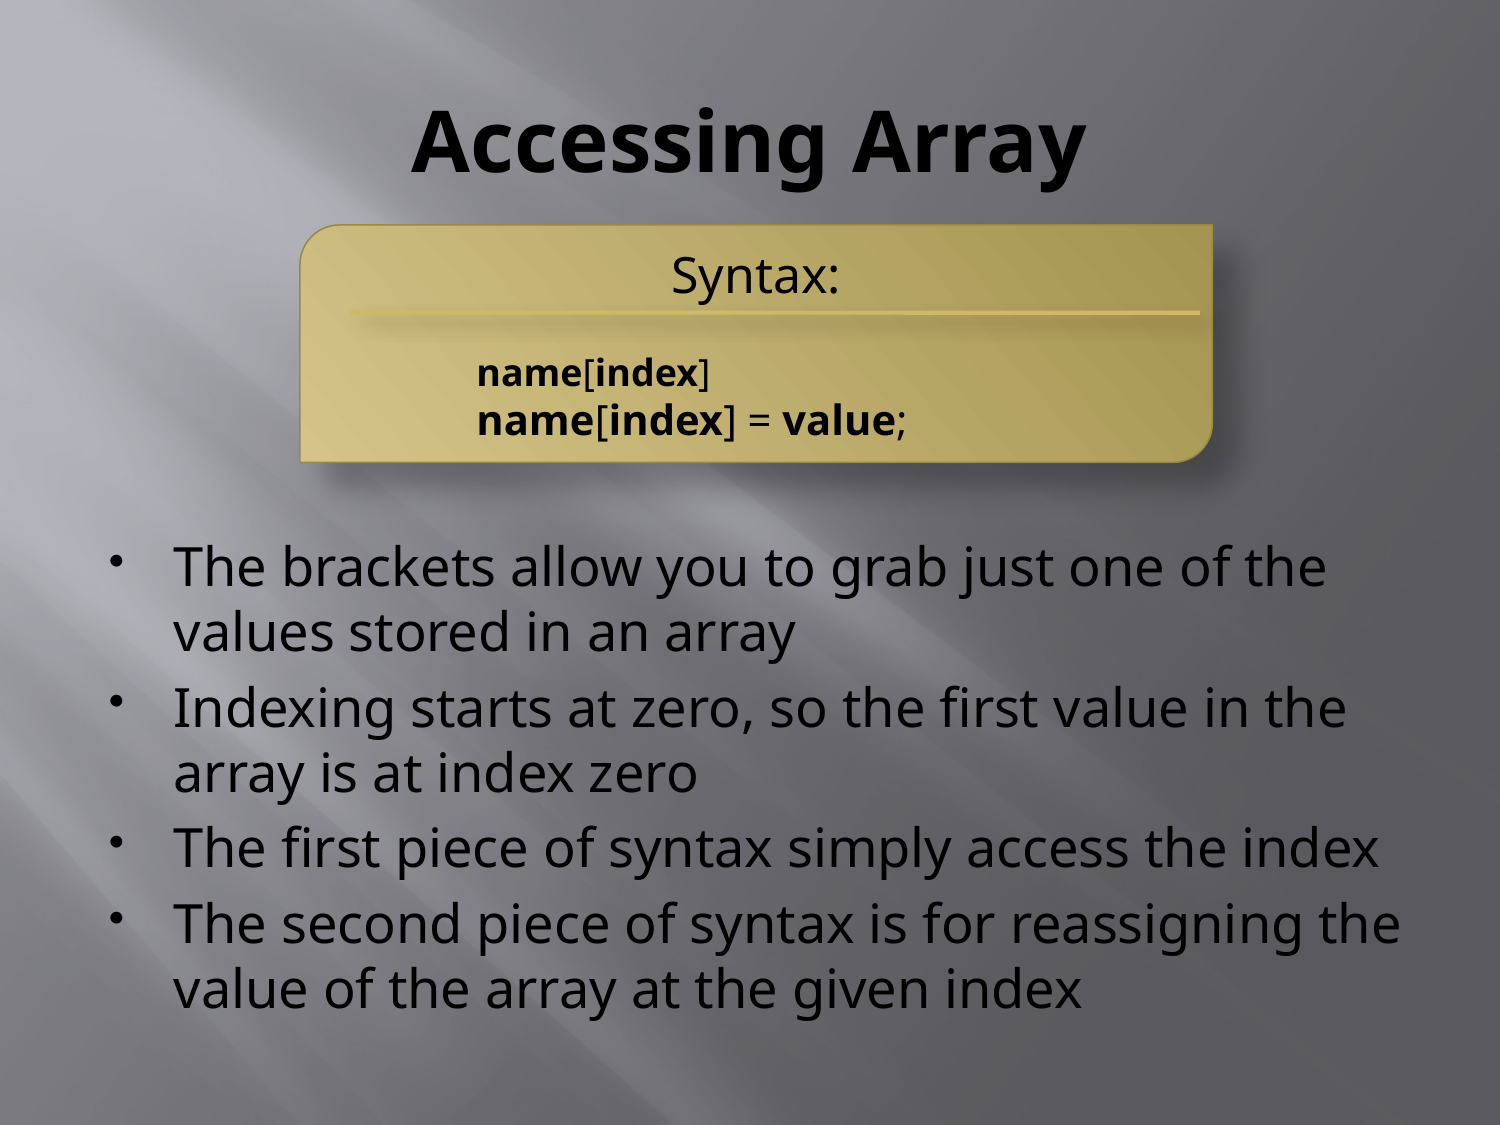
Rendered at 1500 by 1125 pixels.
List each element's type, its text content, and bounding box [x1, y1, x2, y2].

list The brackets allow you to grab just one of the values stored in an array Indexing starts at zero, so the first value in the array is at index zero The first piece of syntax simply access the index The second piece of syntax is for reassigning the value of the array at the given index [75, 525, 1425, 1035]
title Accessing Array [75, 45, 1425, 233]
text_box Syntax: name[index] name[index] = value; [299, 224, 1214, 464]
